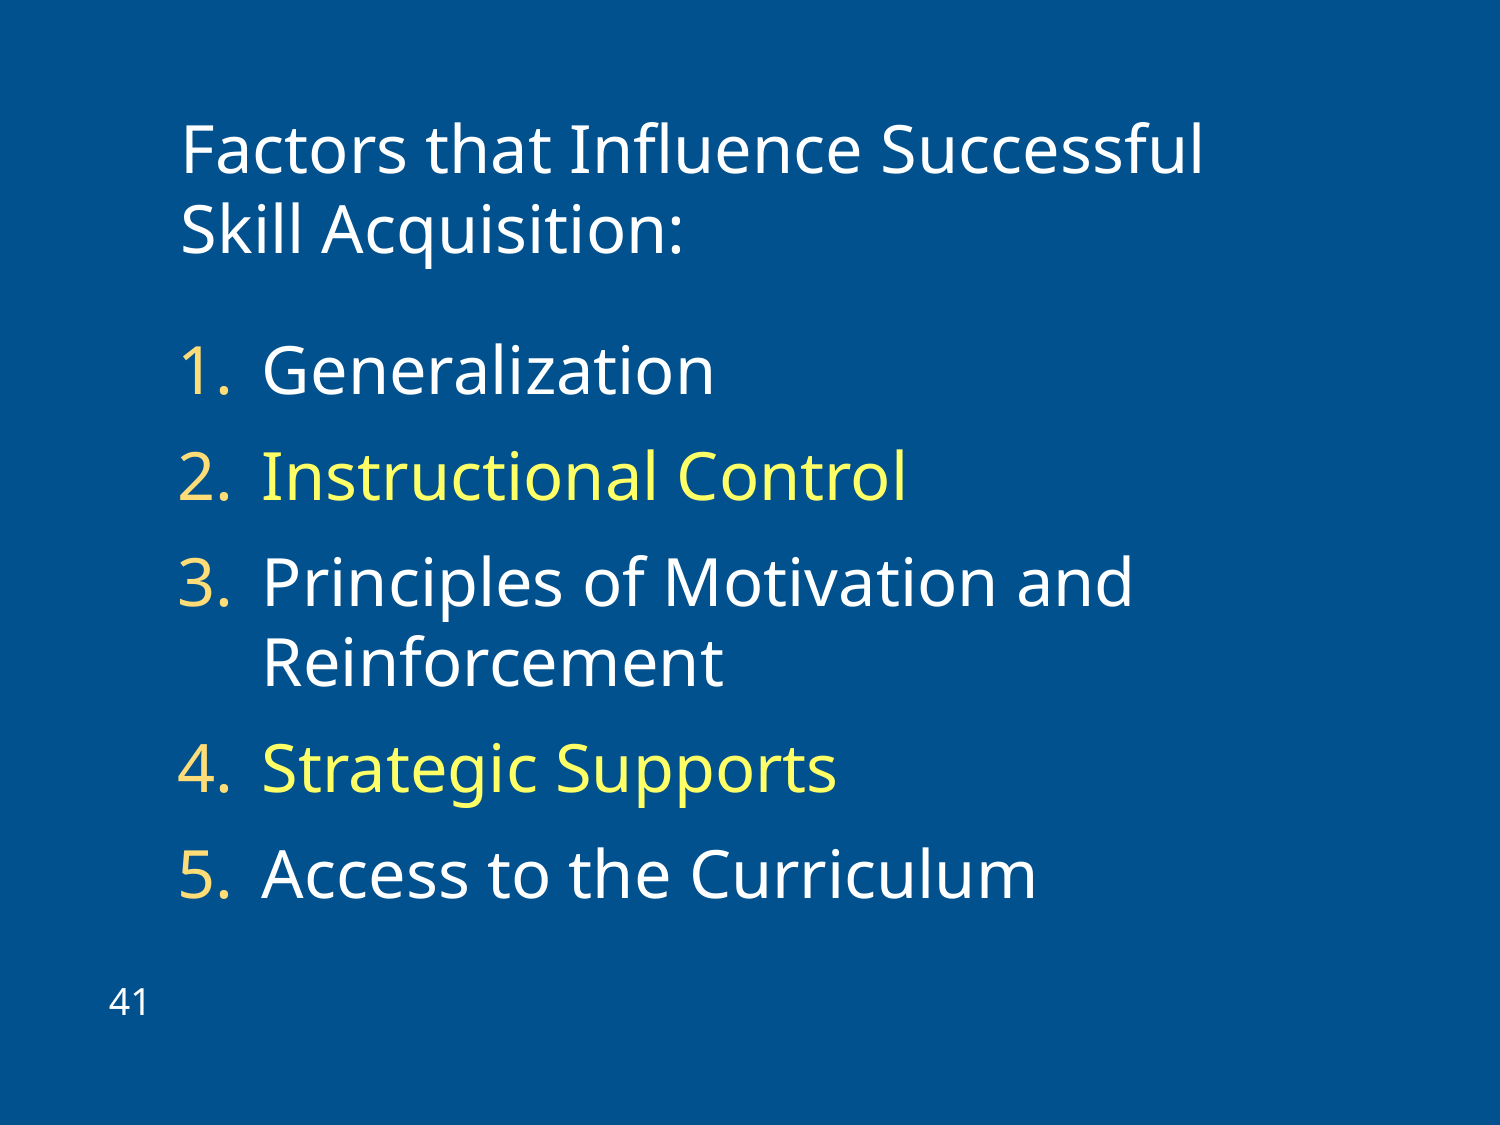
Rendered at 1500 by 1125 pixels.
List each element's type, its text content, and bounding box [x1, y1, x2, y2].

slide_number 41 [93, 976, 194, 1037]
title Factors that Influence Successful Skill Acquisition: [165, 110, 1335, 263]
list Generalization Instructional Control Principles of Motivation and Reinforcement Strategic Supports Access to the Curriculum [162, 287, 1332, 953]
